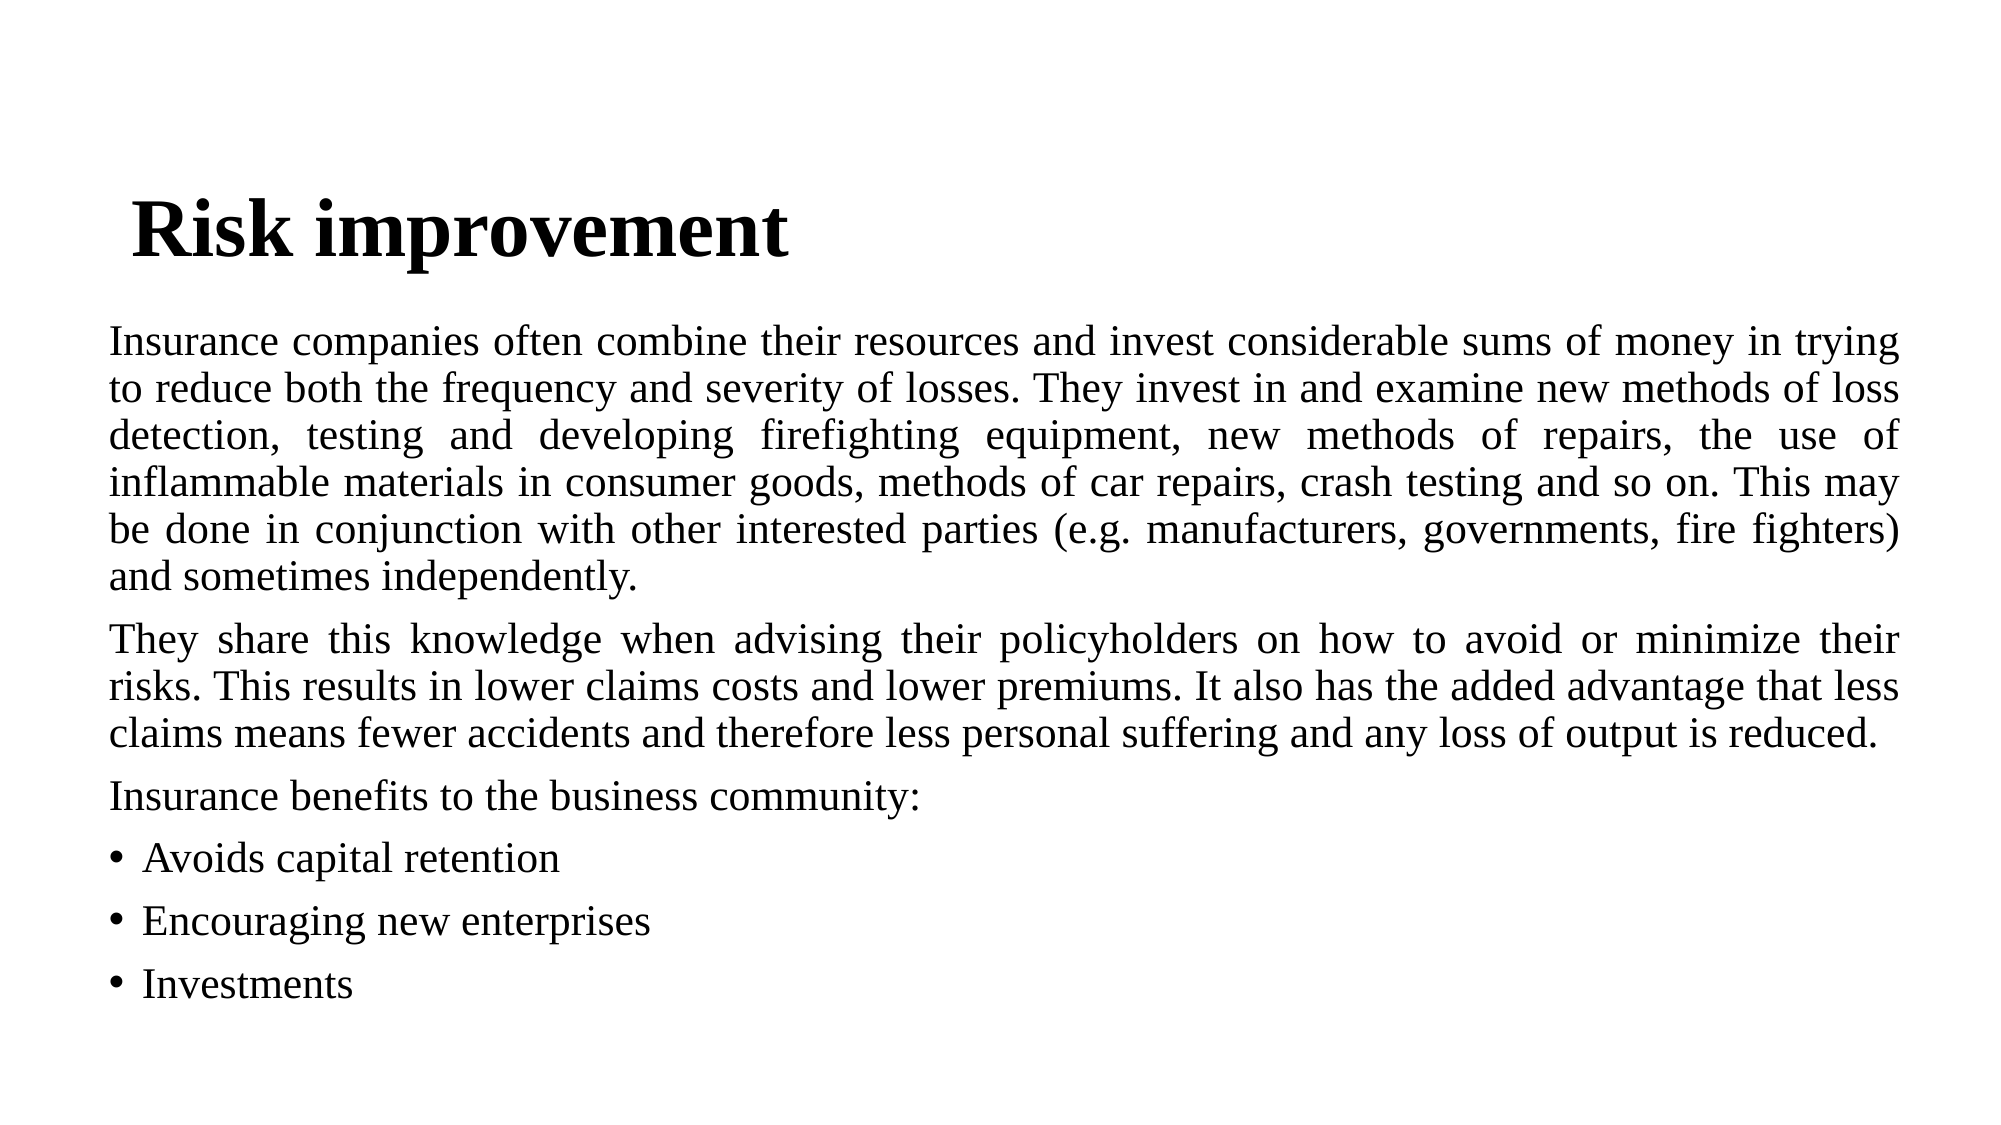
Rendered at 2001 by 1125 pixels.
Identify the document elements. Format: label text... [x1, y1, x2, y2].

title Risk improvement [116, 159, 1917, 299]
list Insurance companies often combine their resources and invest considerable sums of money in trying to reduce both the frequency and severity of losses. They invest in and examine new methods of loss detection, testing and developing firefighting equipment, new methods of repairs, the use of inflammable materials in consumer goods, methods of car repairs, crash testing and so on. This may be done in conjunction with other interested parties (e.g. manufacturers, governments, fire fighters) and sometimes independently. They share this knowledge when advising their policyholders on how to avoid or minimize their risks. This results in lower claims costs and lower premiums. It also has the added advantage that less claims means fewer accidents and therefore less personal suffering and any loss of output is reduced. Insurance benefits to the business community: Avoids capital retention Encouraging new enterprises Investments [93, 310, 1917, 1057]
